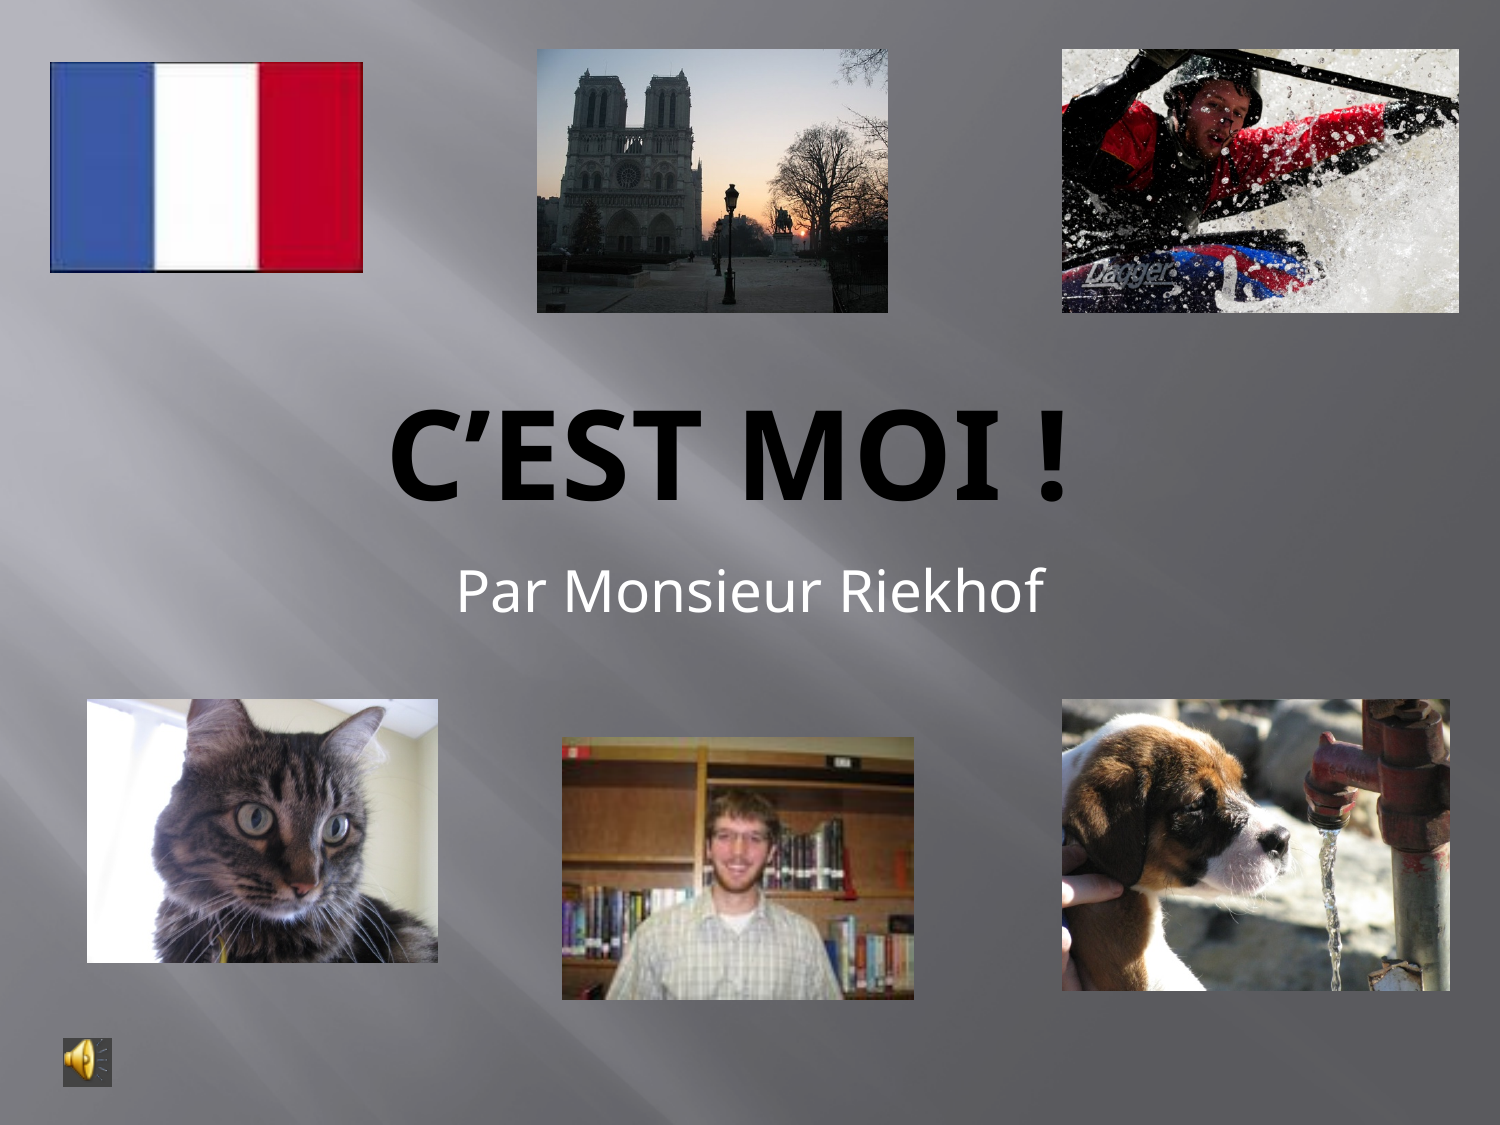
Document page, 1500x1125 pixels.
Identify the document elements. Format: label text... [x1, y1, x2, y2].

picture [49, 62, 363, 273]
picture [87, 699, 438, 963]
picture [562, 737, 915, 1001]
subtitle Par Monsieur Riekhof [225, 546, 1275, 834]
picture [62, 1037, 113, 1088]
picture [1062, 49, 1459, 314]
picture [537, 49, 888, 313]
title C’est Moi ! [69, 224, 1420, 525]
picture [1062, 699, 1451, 991]
